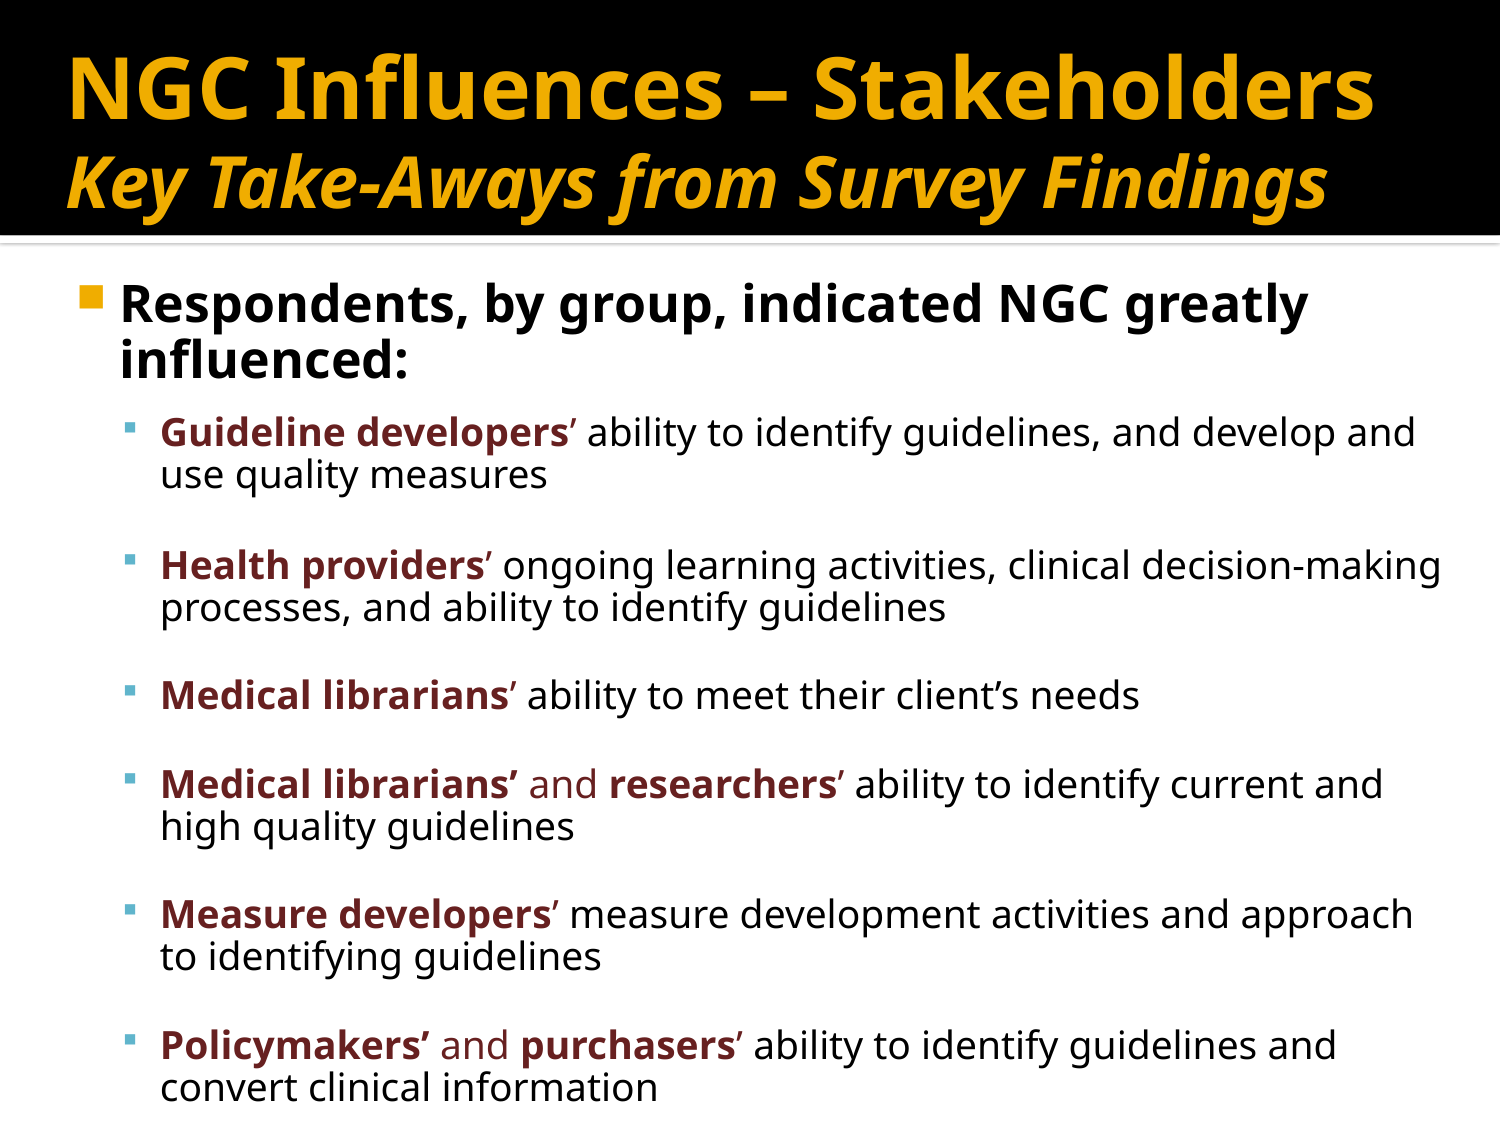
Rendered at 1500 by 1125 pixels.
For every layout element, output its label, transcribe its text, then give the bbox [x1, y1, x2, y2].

list Respondents, by group, indicated NGC greatly influenced: Guideline developers’ ability to identify guidelines, and develop and use quality measures Health providers’ ongoing learning activities, clinical decision-making processes, and ability to identify guidelines Medical librarians’ ability to meet their client’s needs Medical librarians’ and researchers’ ability to identify current and high quality guidelines Measure developers’ measure development activities and approach to identifying guidelines Policymakers’ and purchasers’ ability to identify guidelines and convert clinical information [50, 262, 1475, 1125]
title NGC Influences – Stakeholders Key Take-Aways from Survey Findings [50, 25, 1500, 231]
